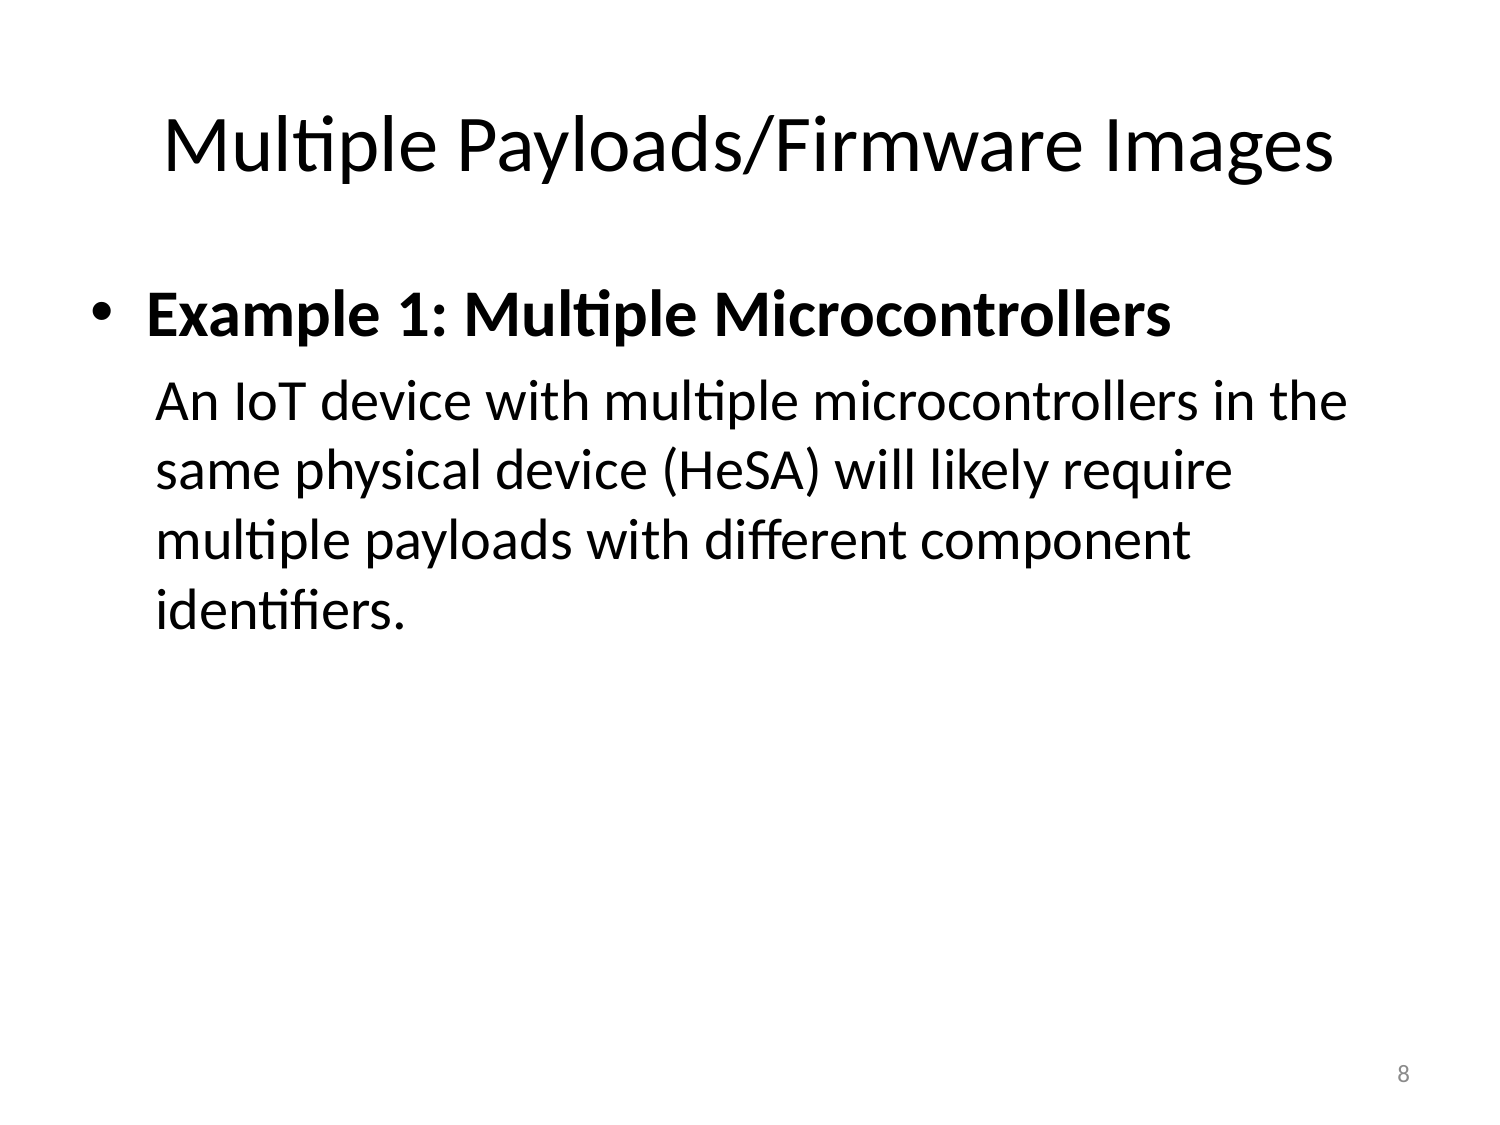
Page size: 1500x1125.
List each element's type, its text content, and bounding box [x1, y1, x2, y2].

slide_number 8 [1074, 1042, 1425, 1103]
title Multiple Payloads/Firmware Images [75, 45, 1425, 233]
list Example 1: Multiple Microcontrollers An IoT device with multiple microcontrollers in the same physical device (HeSA) will likely require multiple payloads with different component identifiers. [75, 262, 1425, 1005]
